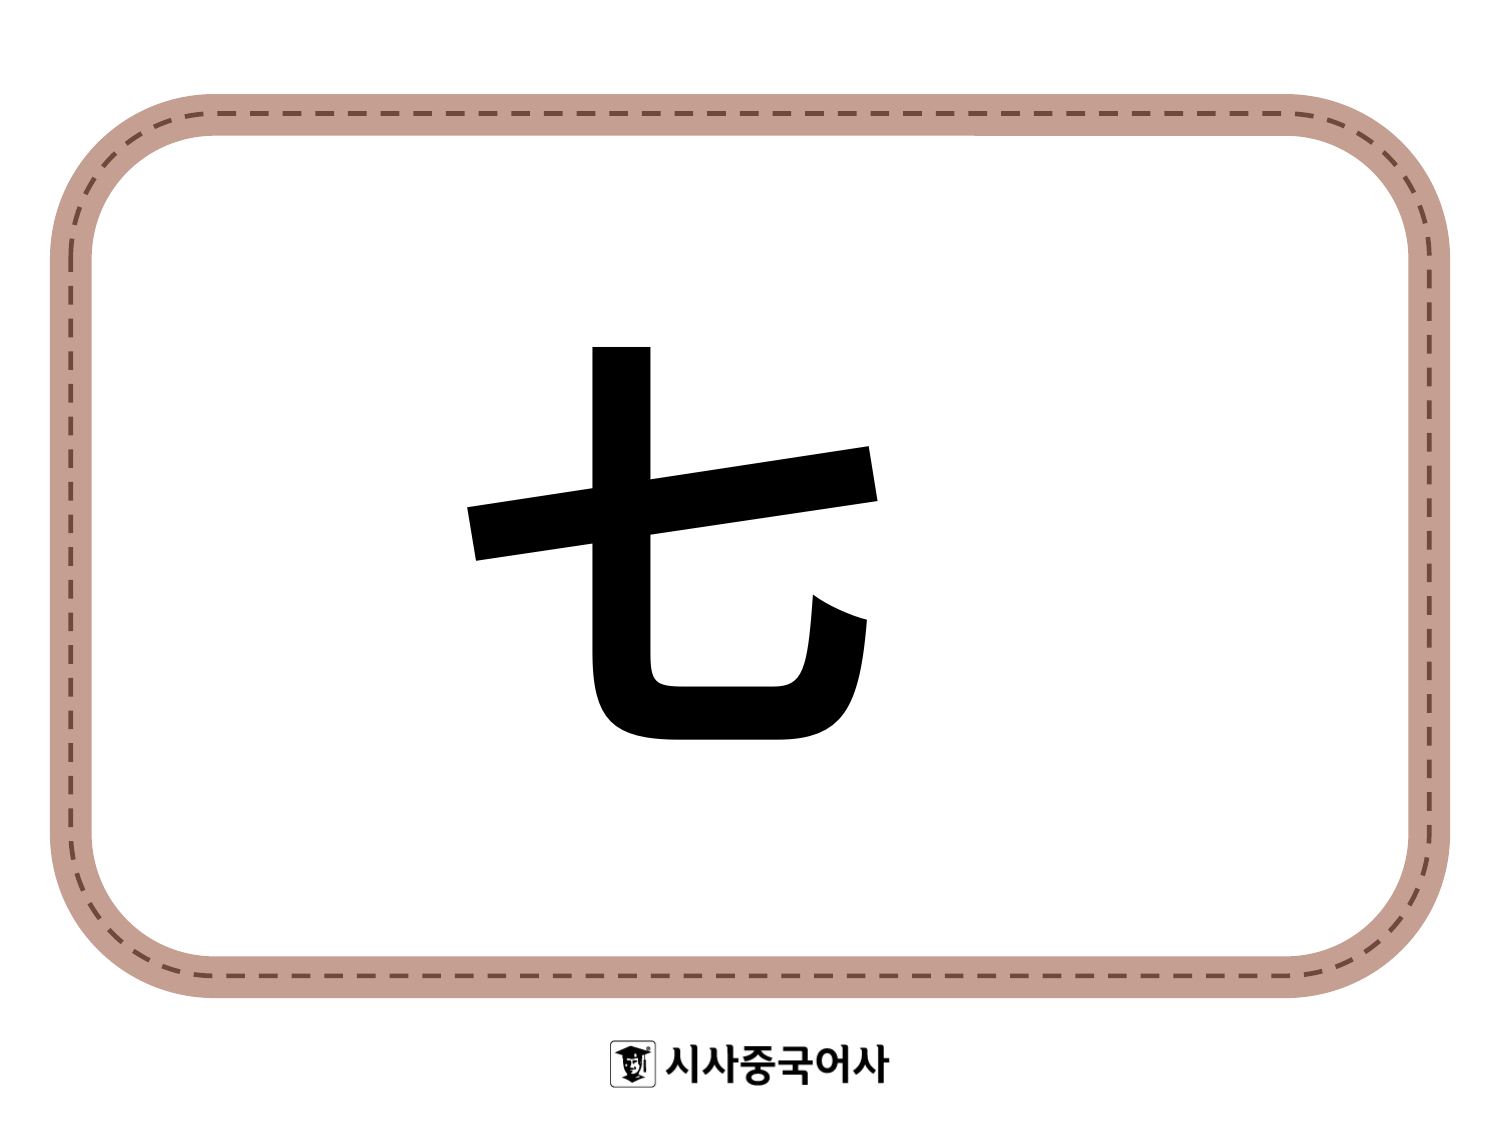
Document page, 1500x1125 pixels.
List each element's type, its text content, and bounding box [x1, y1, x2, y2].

text_box 七 [145, 189, 1354, 853]
picture [602, 1034, 898, 1094]
